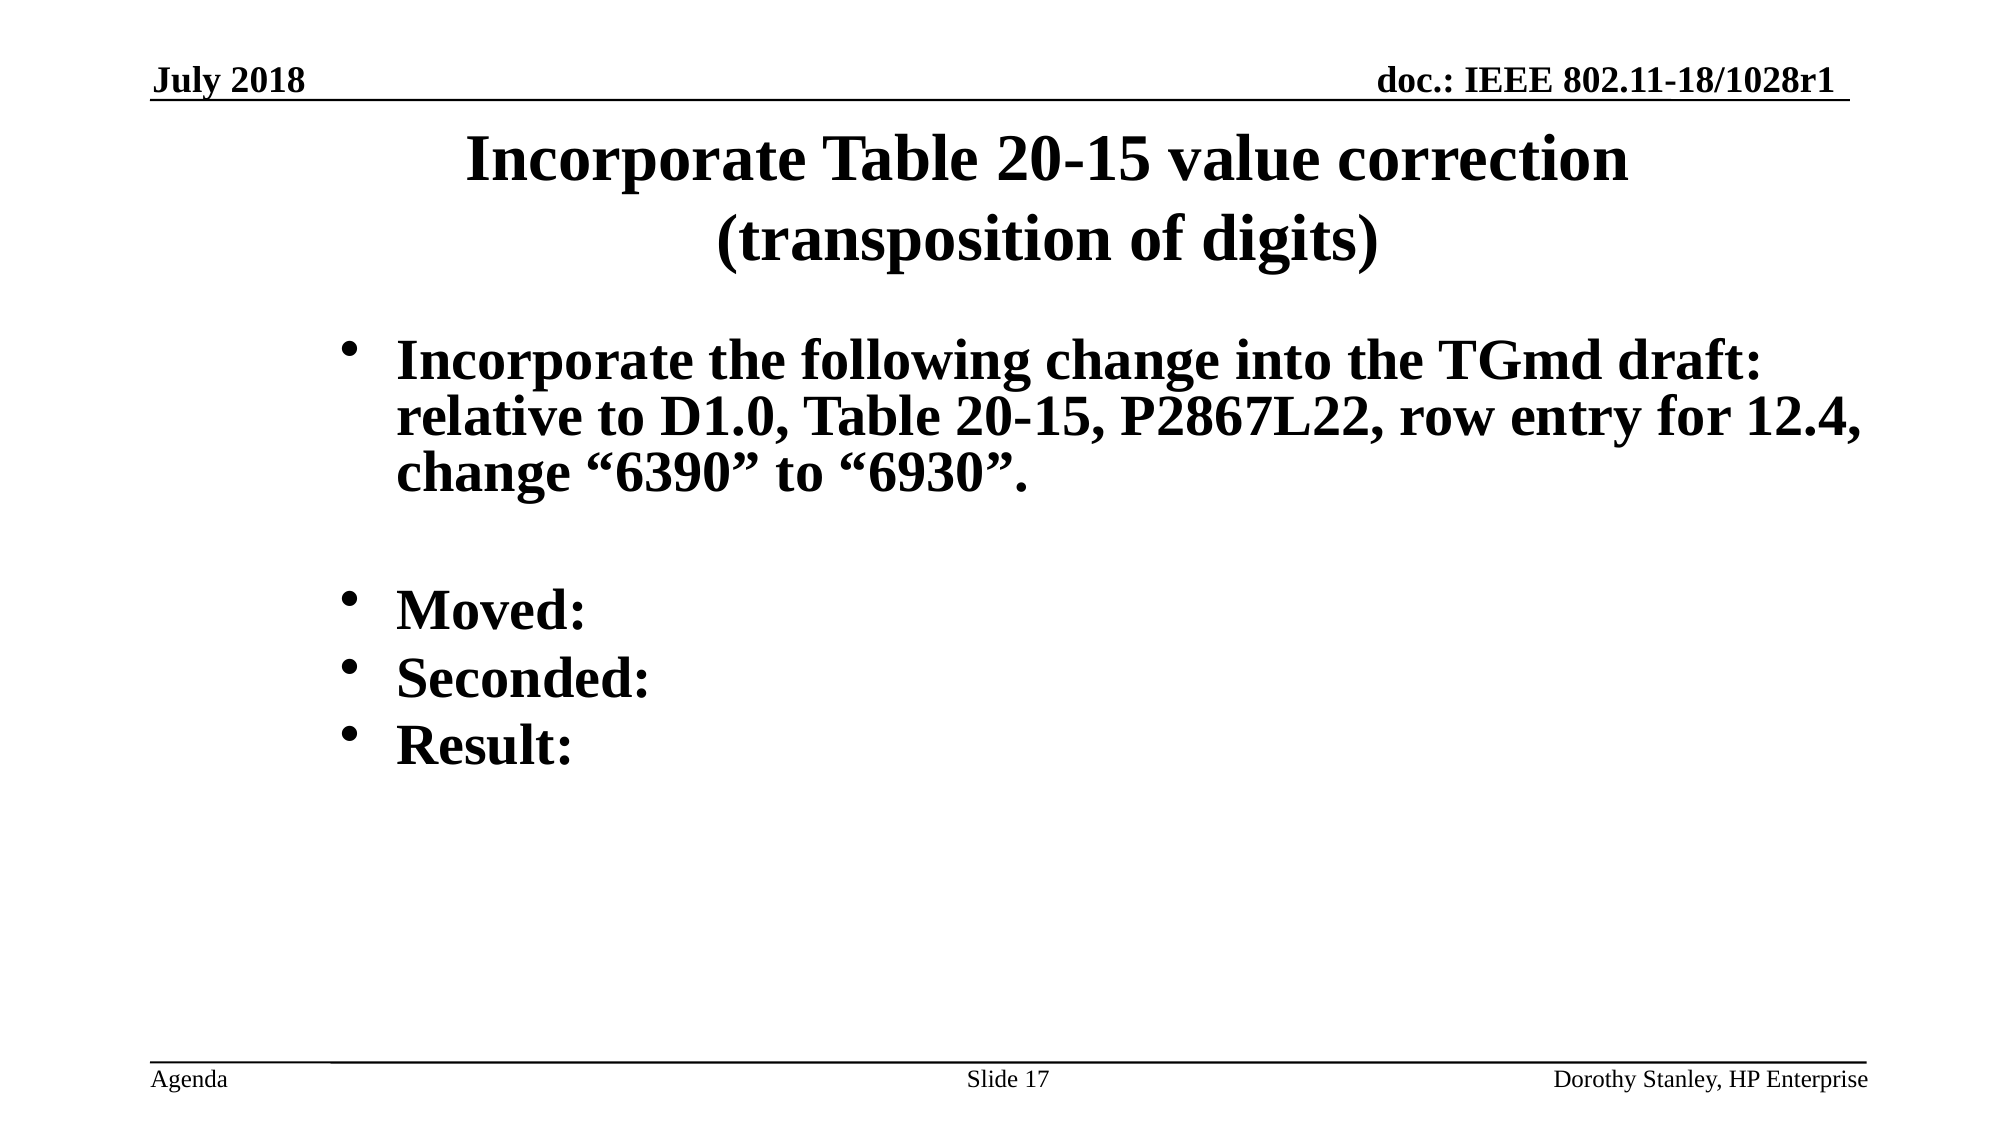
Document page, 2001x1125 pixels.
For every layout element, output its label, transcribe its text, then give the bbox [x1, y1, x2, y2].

title Incorporate Table 20-15 value correction (transposition of digits) [300, 106, 1797, 281]
footer Dorothy Stanley, HP Enterprise [1549, 1078, 1869, 1093]
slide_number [152, 54, 567, 100]
list Incorporate the following change into the TGmd draft: relative to D1.0, Table 20-15, P2867L22, row entry for 12.4, change “6390” to “6930”. Moved: Seconded: Result: [324, 327, 1880, 1078]
slide_number Slide 17 [966, 1078, 1051, 1093]
